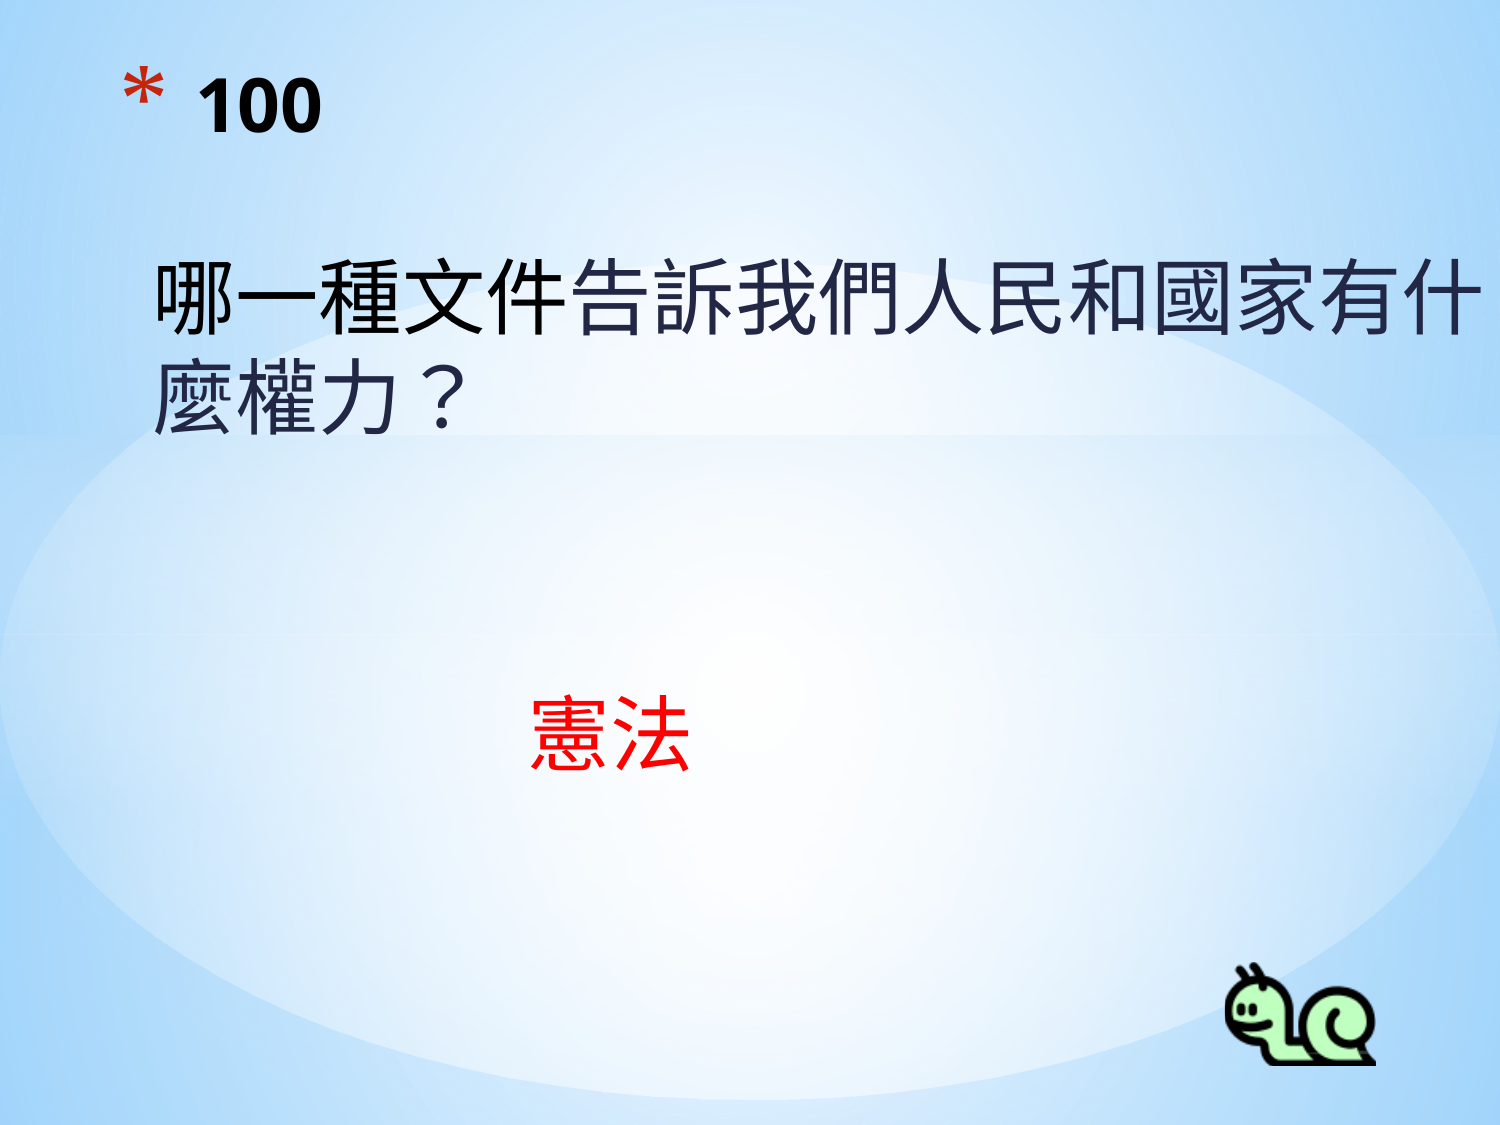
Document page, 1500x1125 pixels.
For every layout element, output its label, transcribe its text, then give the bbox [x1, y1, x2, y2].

title 100 [75, 50, 513, 238]
subtitle 哪一種文件告訴我們人民和國家有什麼權力？ [137, 237, 1500, 588]
picture [1224, 962, 1377, 1067]
text_box 憲法 [512, 675, 800, 790]
